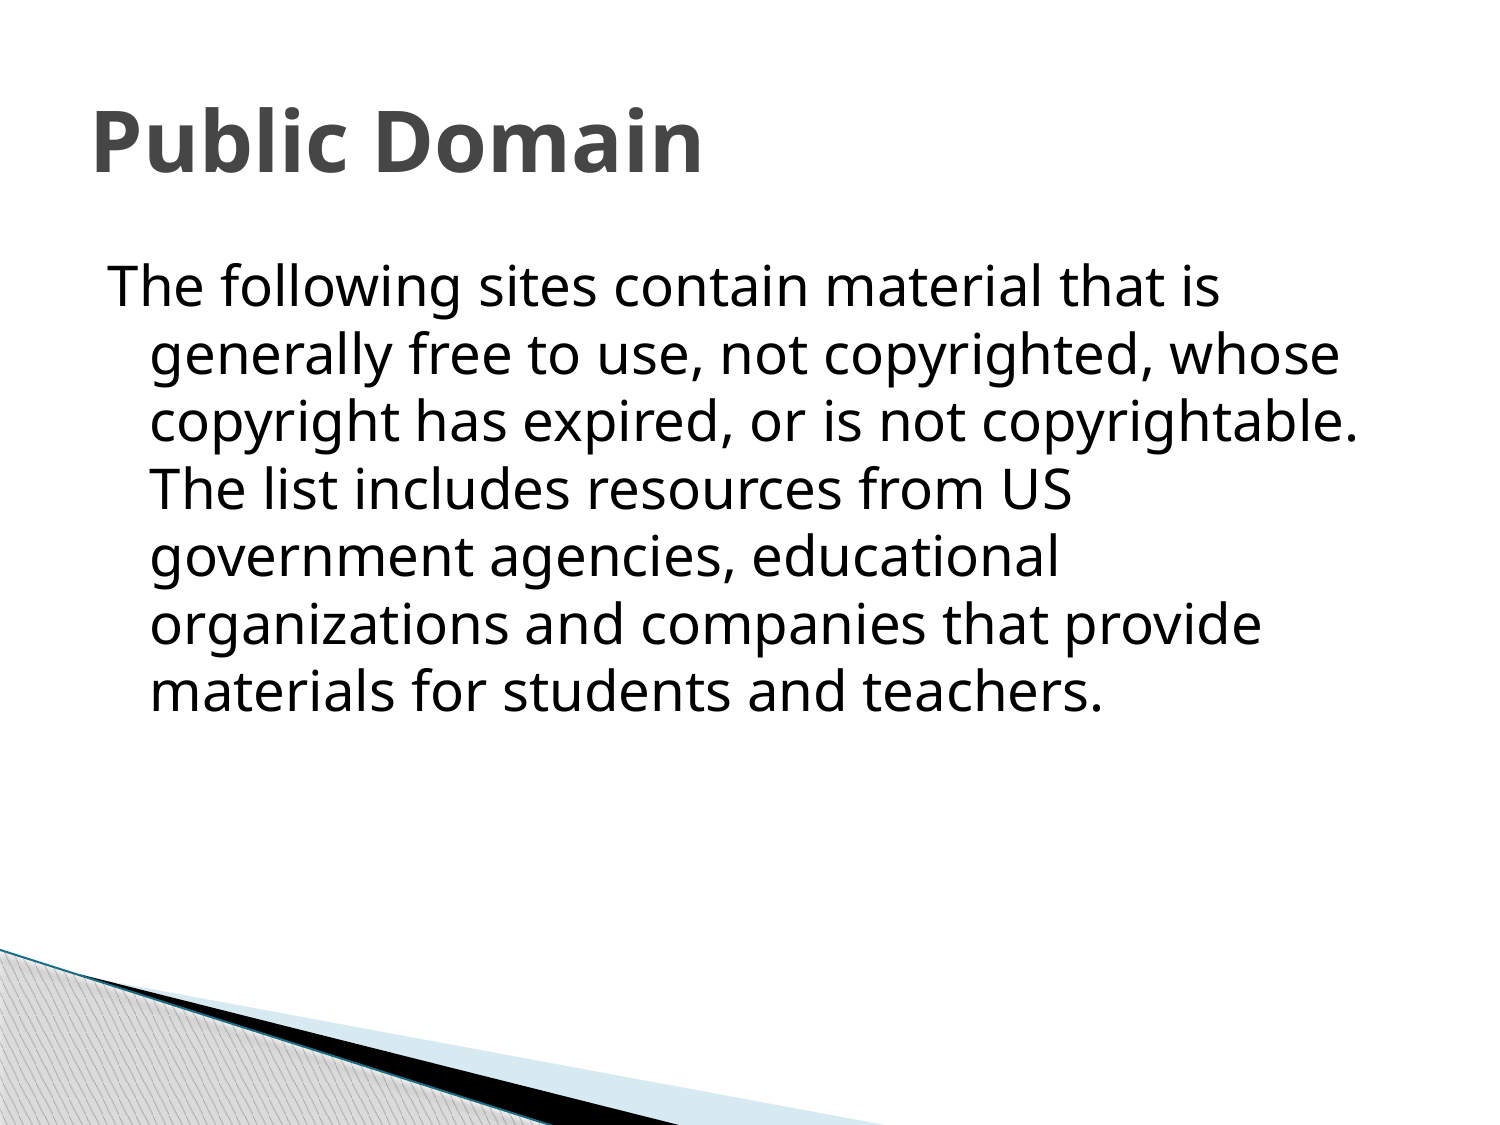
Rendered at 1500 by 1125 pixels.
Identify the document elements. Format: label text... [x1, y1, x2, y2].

list The following sites contain material that is generally free to use, not copyrighted, whose copyright has expired, or is not copyrightable. The list includes resources from US government agencies, educational organizations and companies that provide materials for students and teachers. [75, 243, 1425, 986]
title Public Domain [75, 45, 1425, 233]
